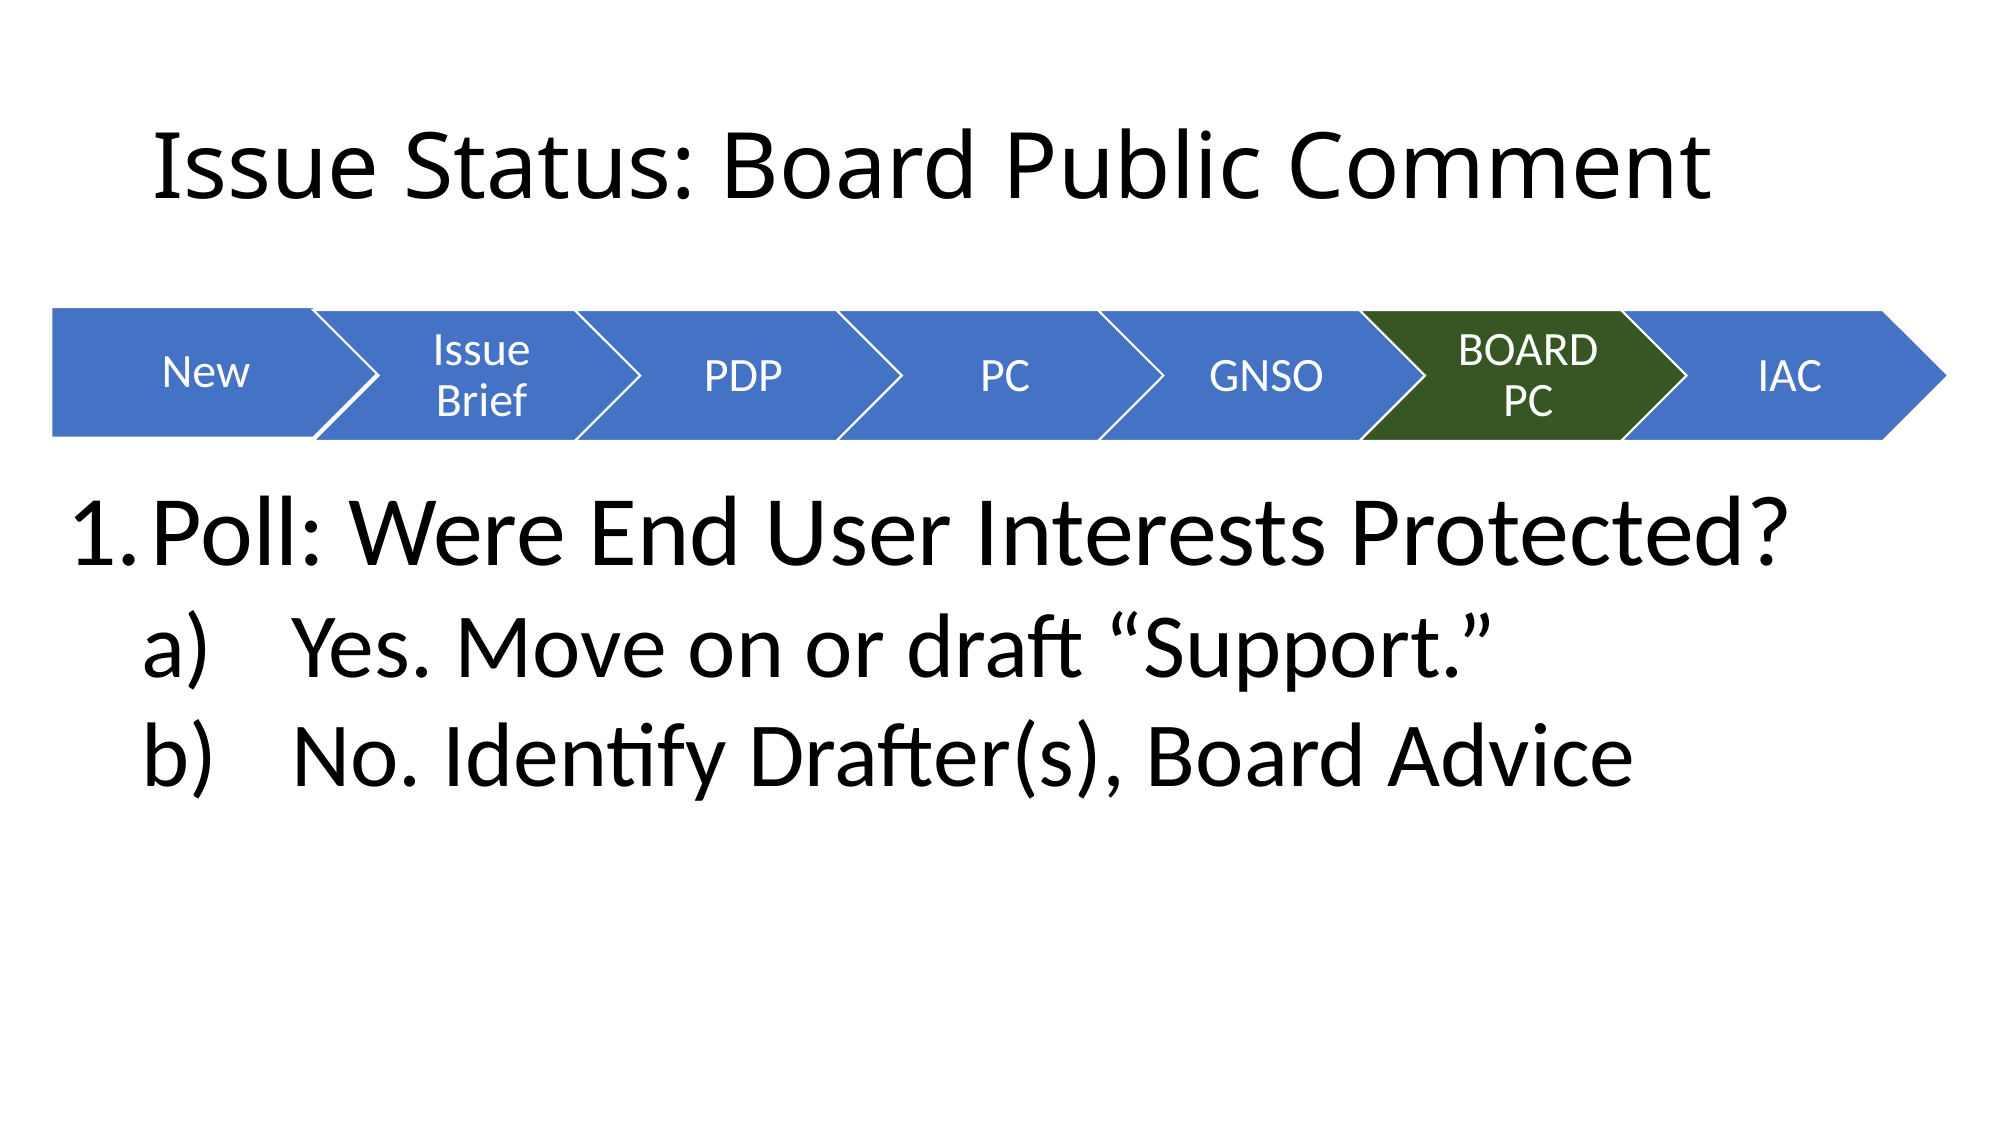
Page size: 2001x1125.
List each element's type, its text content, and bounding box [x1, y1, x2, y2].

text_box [51, 277, 1949, 474]
title Issue Status: Board Public Comment [137, 59, 1863, 277]
text_box Poll: Were End User Interests Protected? Yes. Move on or draft “Support.” No. Identify Drafter(s), Board Advice [51, 474, 1863, 1088]
